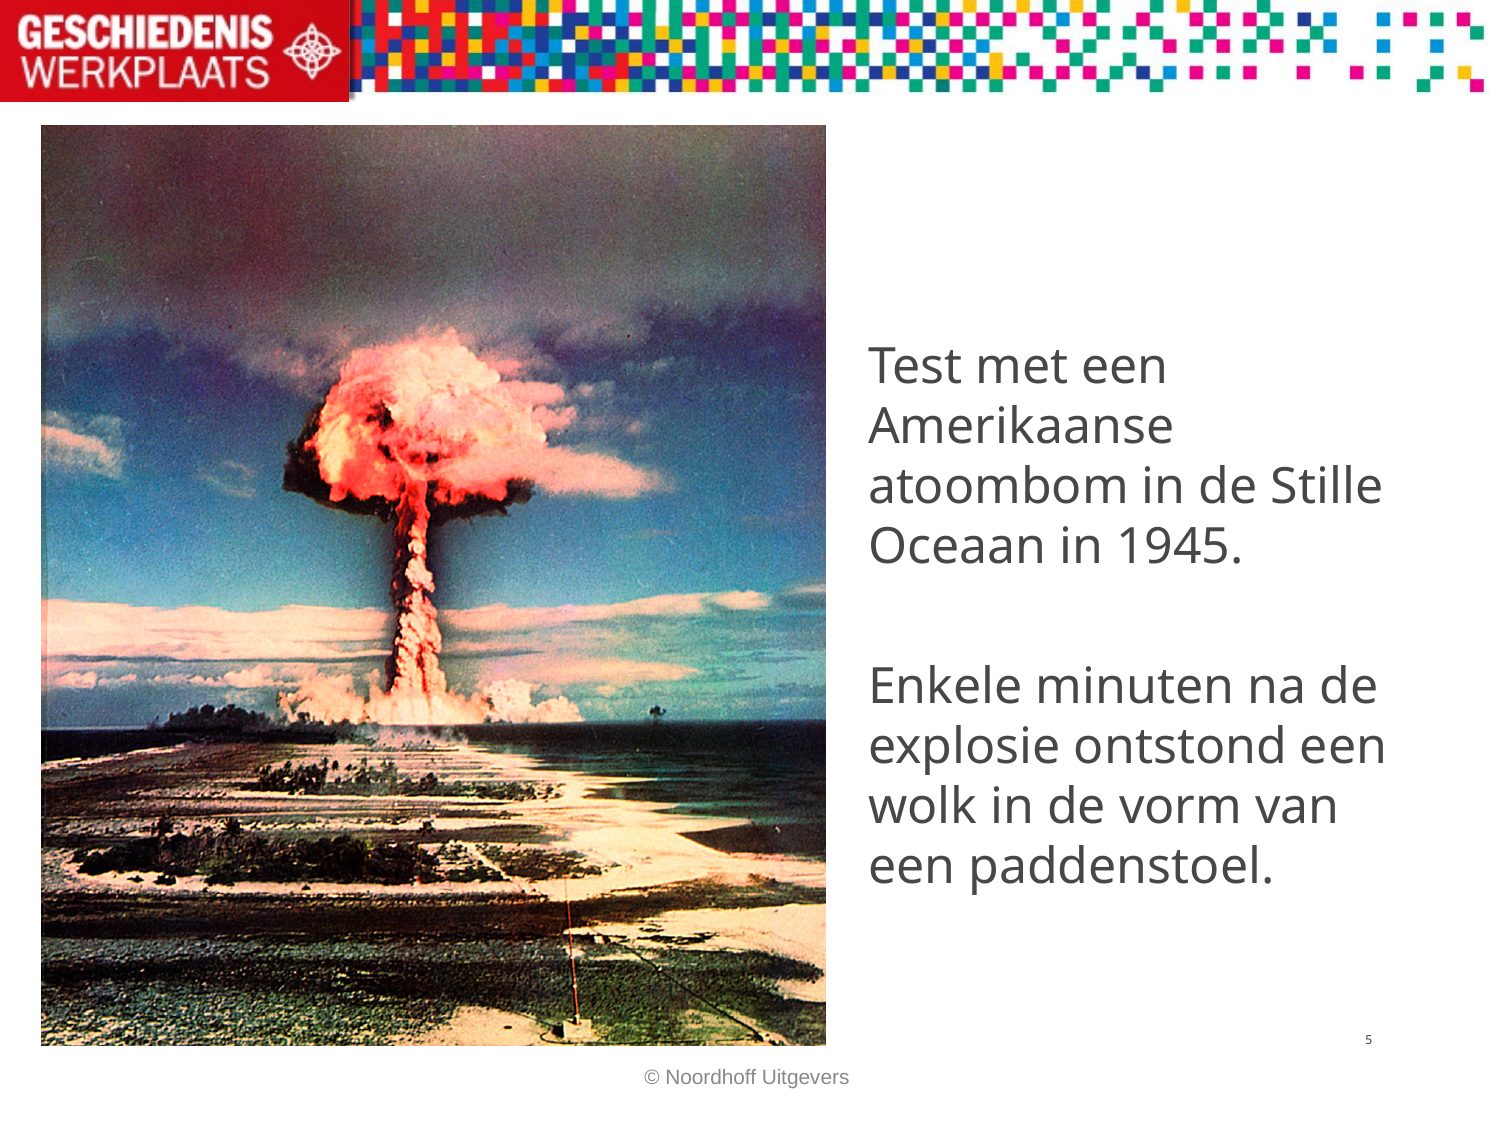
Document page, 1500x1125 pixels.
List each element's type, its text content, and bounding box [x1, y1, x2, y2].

text_box Test met een Amerikaanse atoombom in de Stille Oceaan in 1945. Enkele minuten na de explosie ontstond een wolk in de vorm van een paddenstoel. [868, 326, 1447, 906]
text_box © Noordhoff Uitgevers [512, 1045, 988, 1106]
slide_number 5 [1325, 1025, 1388, 1063]
picture [0, 0, 1500, 1125]
